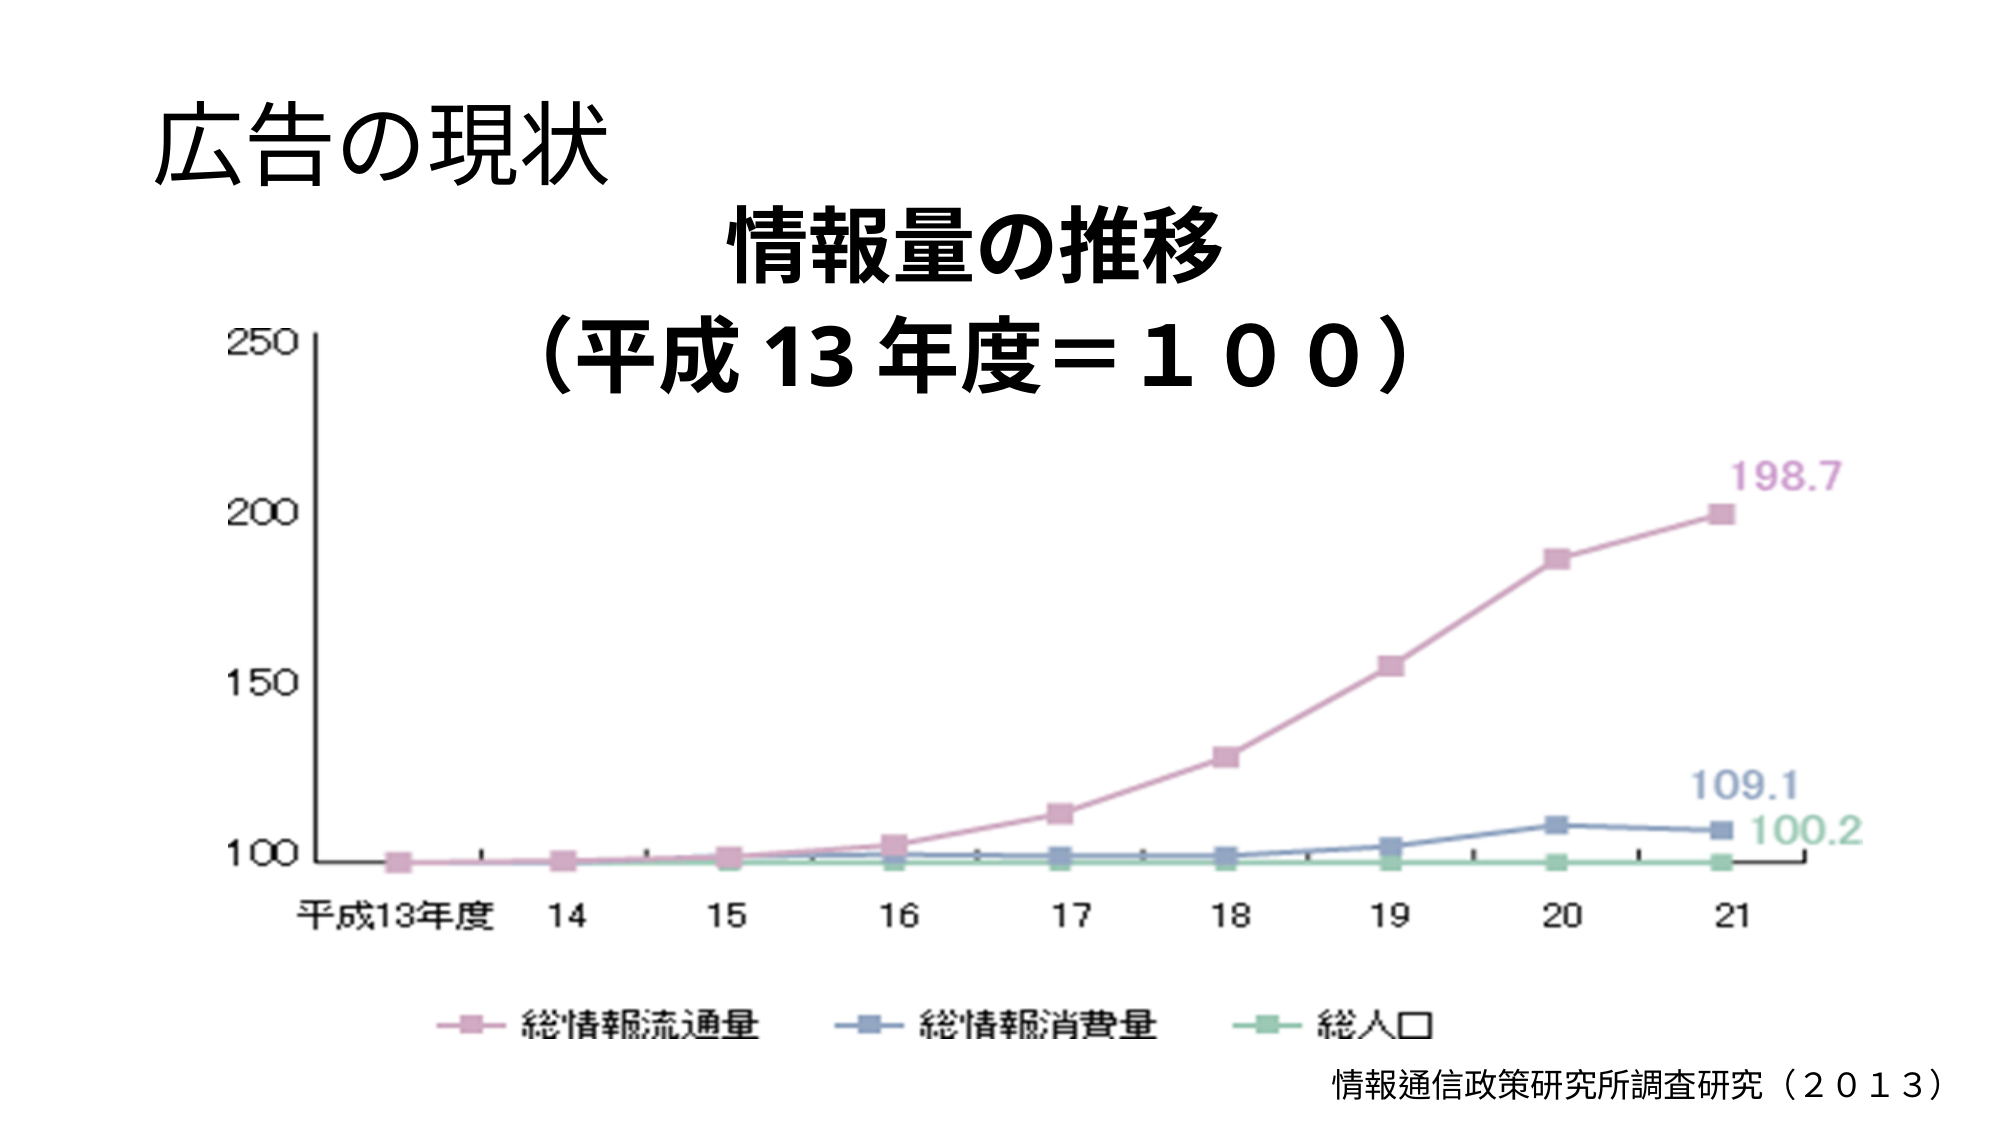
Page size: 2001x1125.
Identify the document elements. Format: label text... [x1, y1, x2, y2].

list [228, 328, 1863, 1039]
list 情報量の推移 （平成13年度＝１００） [88, 277, 1863, 413]
title 広告の現状 [137, 40, 1863, 258]
text_box 情報通信政策研究所調査研究（２０１３） [1316, 1057, 1979, 1112]
